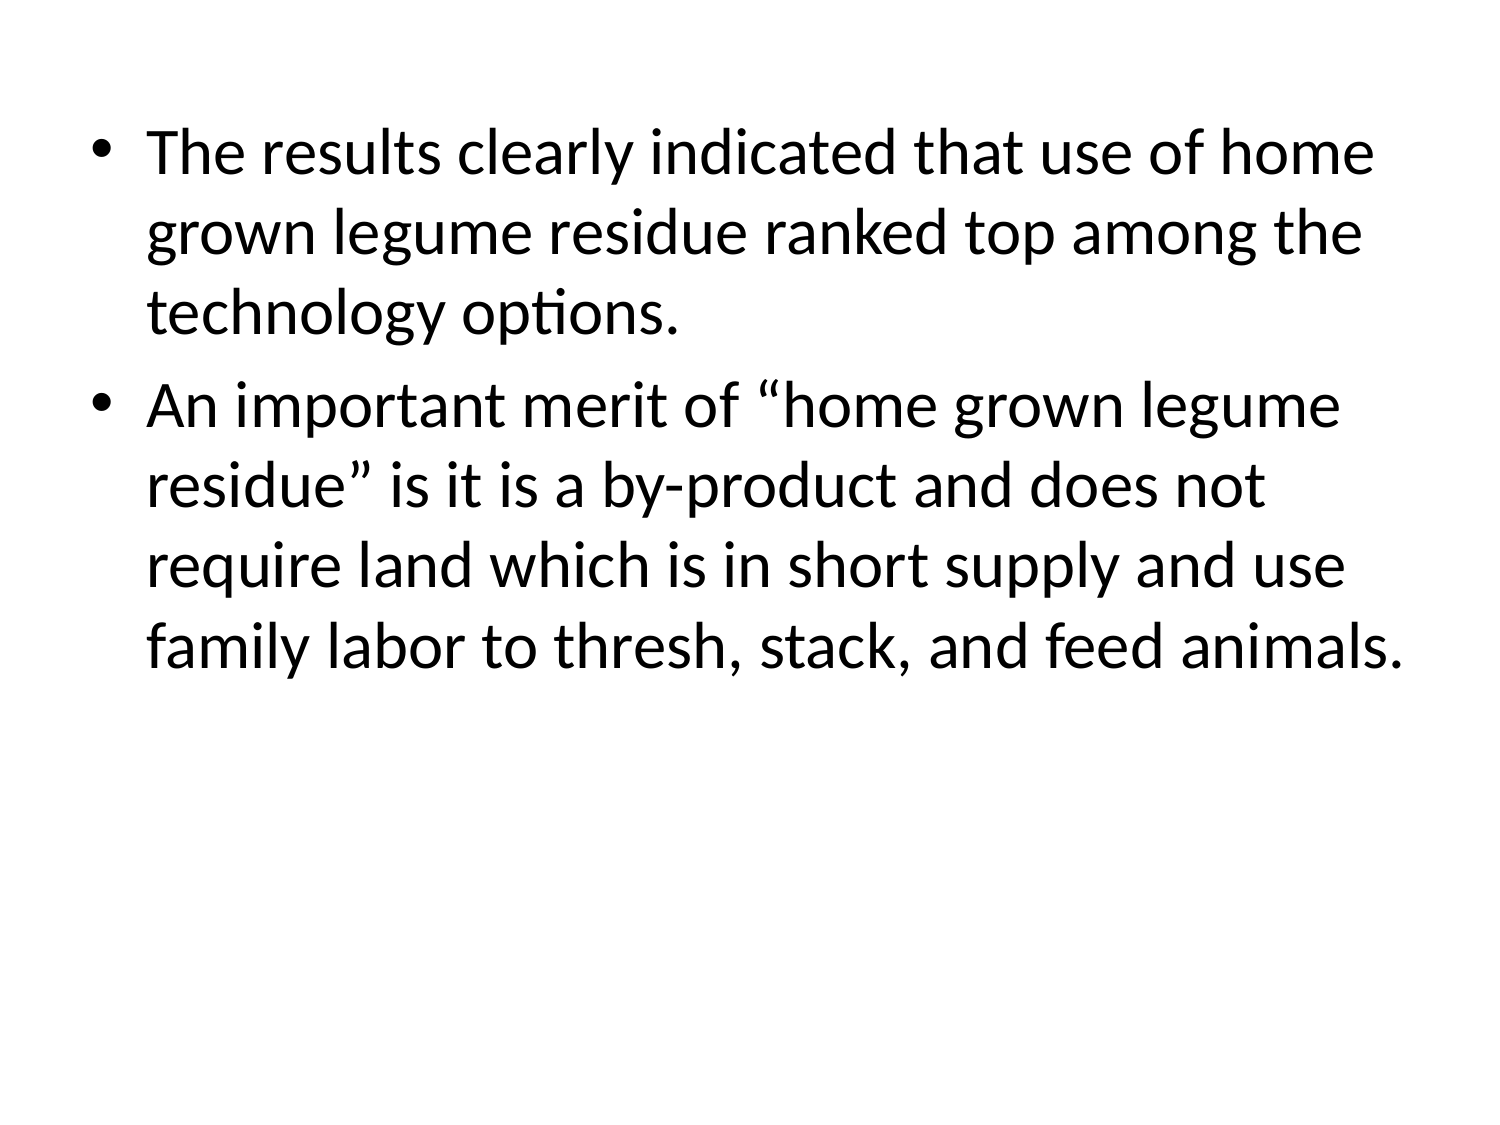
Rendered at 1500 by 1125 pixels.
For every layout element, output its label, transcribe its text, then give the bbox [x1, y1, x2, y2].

list The results clearly indicated that use of home grown legume residue ranked top among the technology options. An important merit of “home grown legume residue” is it is a by-product and does not require land which is in short supply and use family labor to thresh, stack, and feed animals. [75, 99, 1425, 1005]
